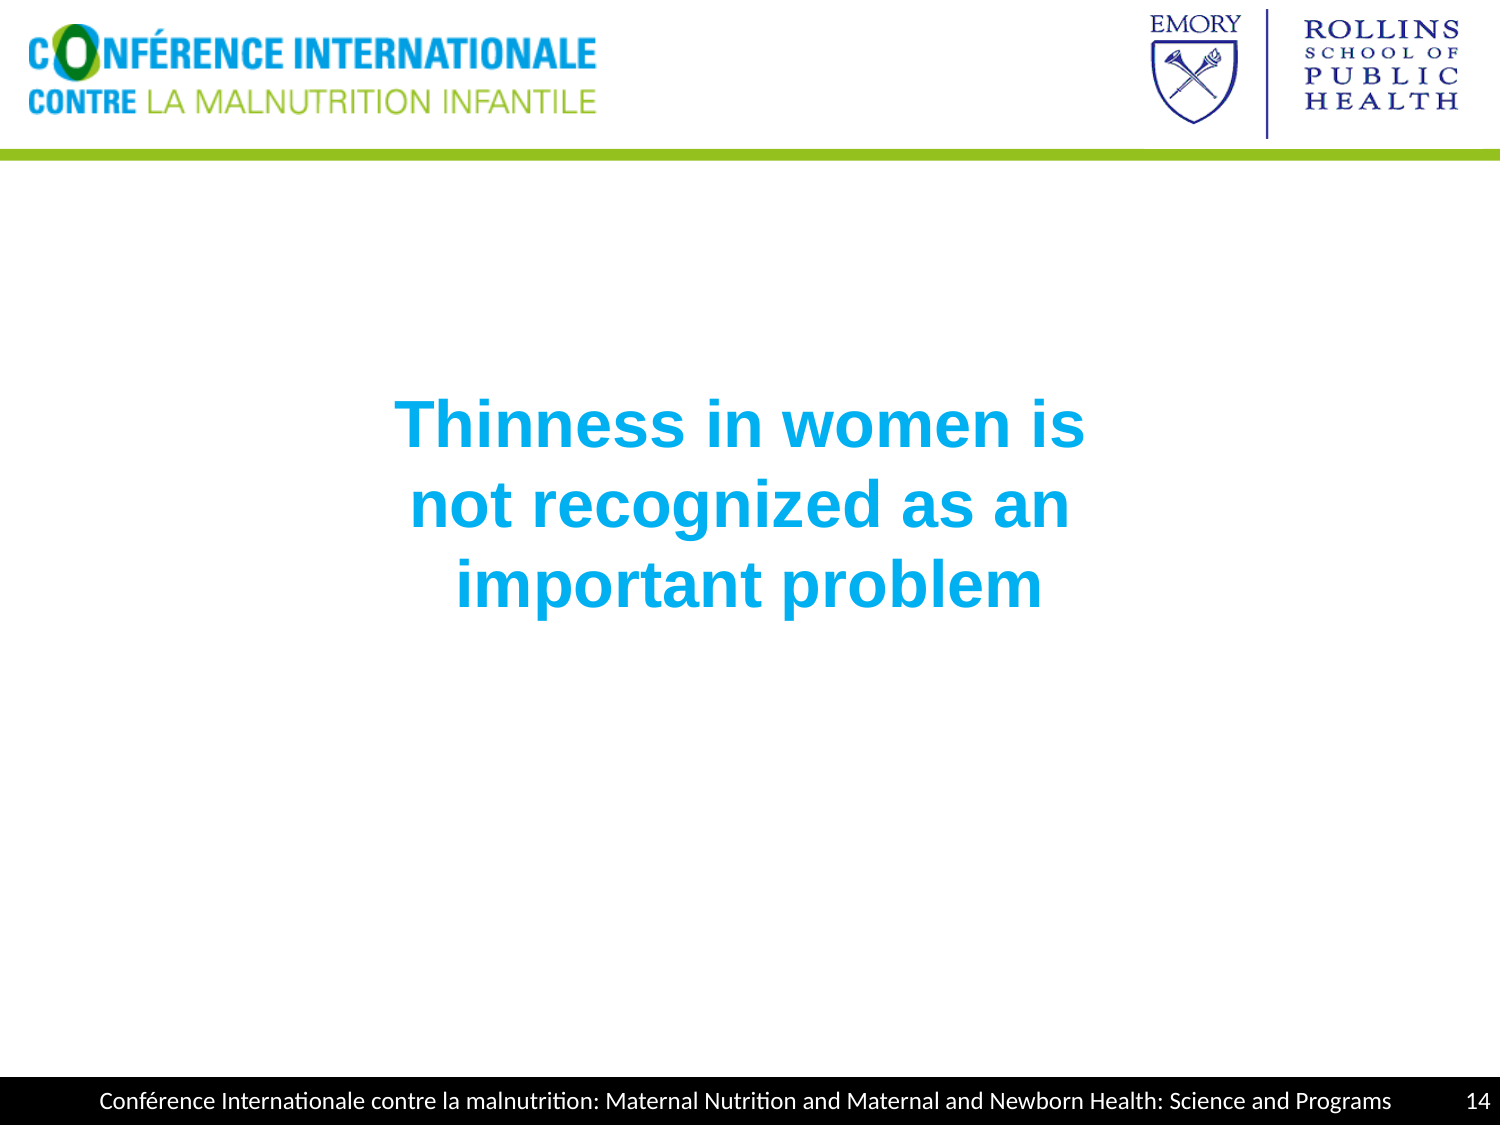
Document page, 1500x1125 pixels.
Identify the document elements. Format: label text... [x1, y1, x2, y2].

picture [29, 24, 597, 115]
picture [1144, 0, 1483, 150]
text_box [0, 147, 1500, 163]
text_box Thinness in women is not recognized as an important problem [0, 373, 1500, 629]
footer Conférence Internationale contre la malnutrition: Maternal Nutrition and Maternal and Newborn Health: Science and Programs [0, 1069, 1500, 1125]
